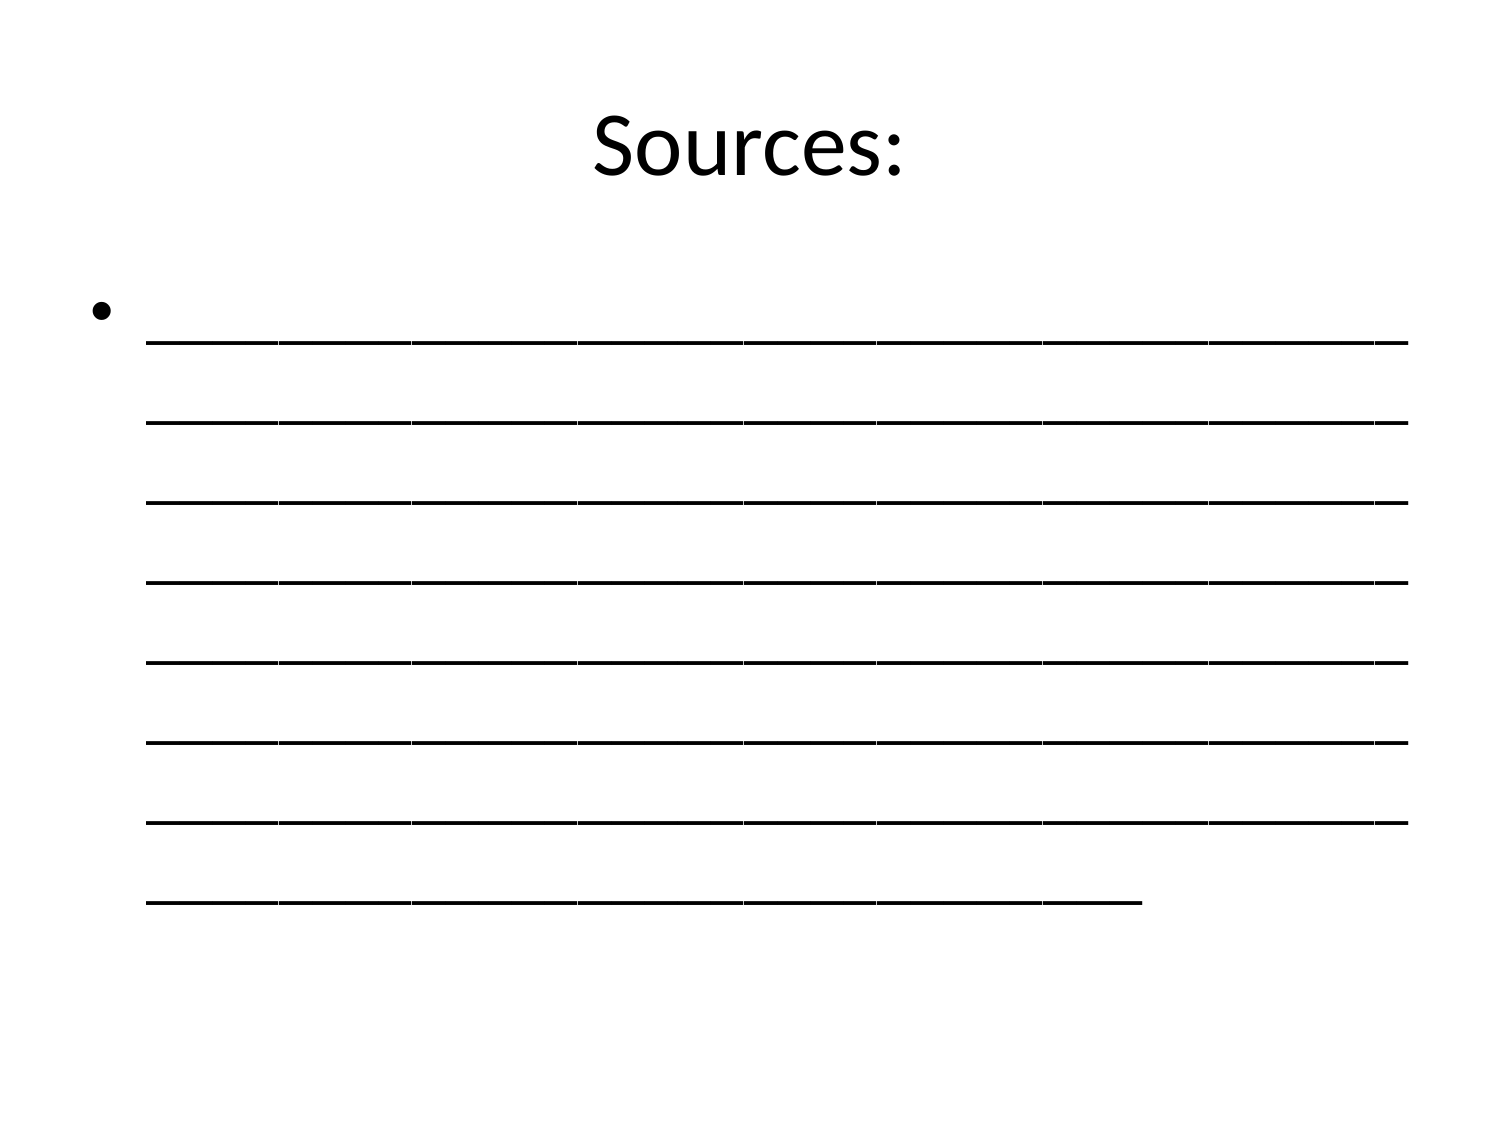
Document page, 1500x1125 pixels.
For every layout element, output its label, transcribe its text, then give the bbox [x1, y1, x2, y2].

list ________________________________________________________________________________________________________________________________________________________________________________________________________________________________________________________________________________________________________ [75, 262, 1425, 1005]
title Sources: [75, 45, 1425, 233]
